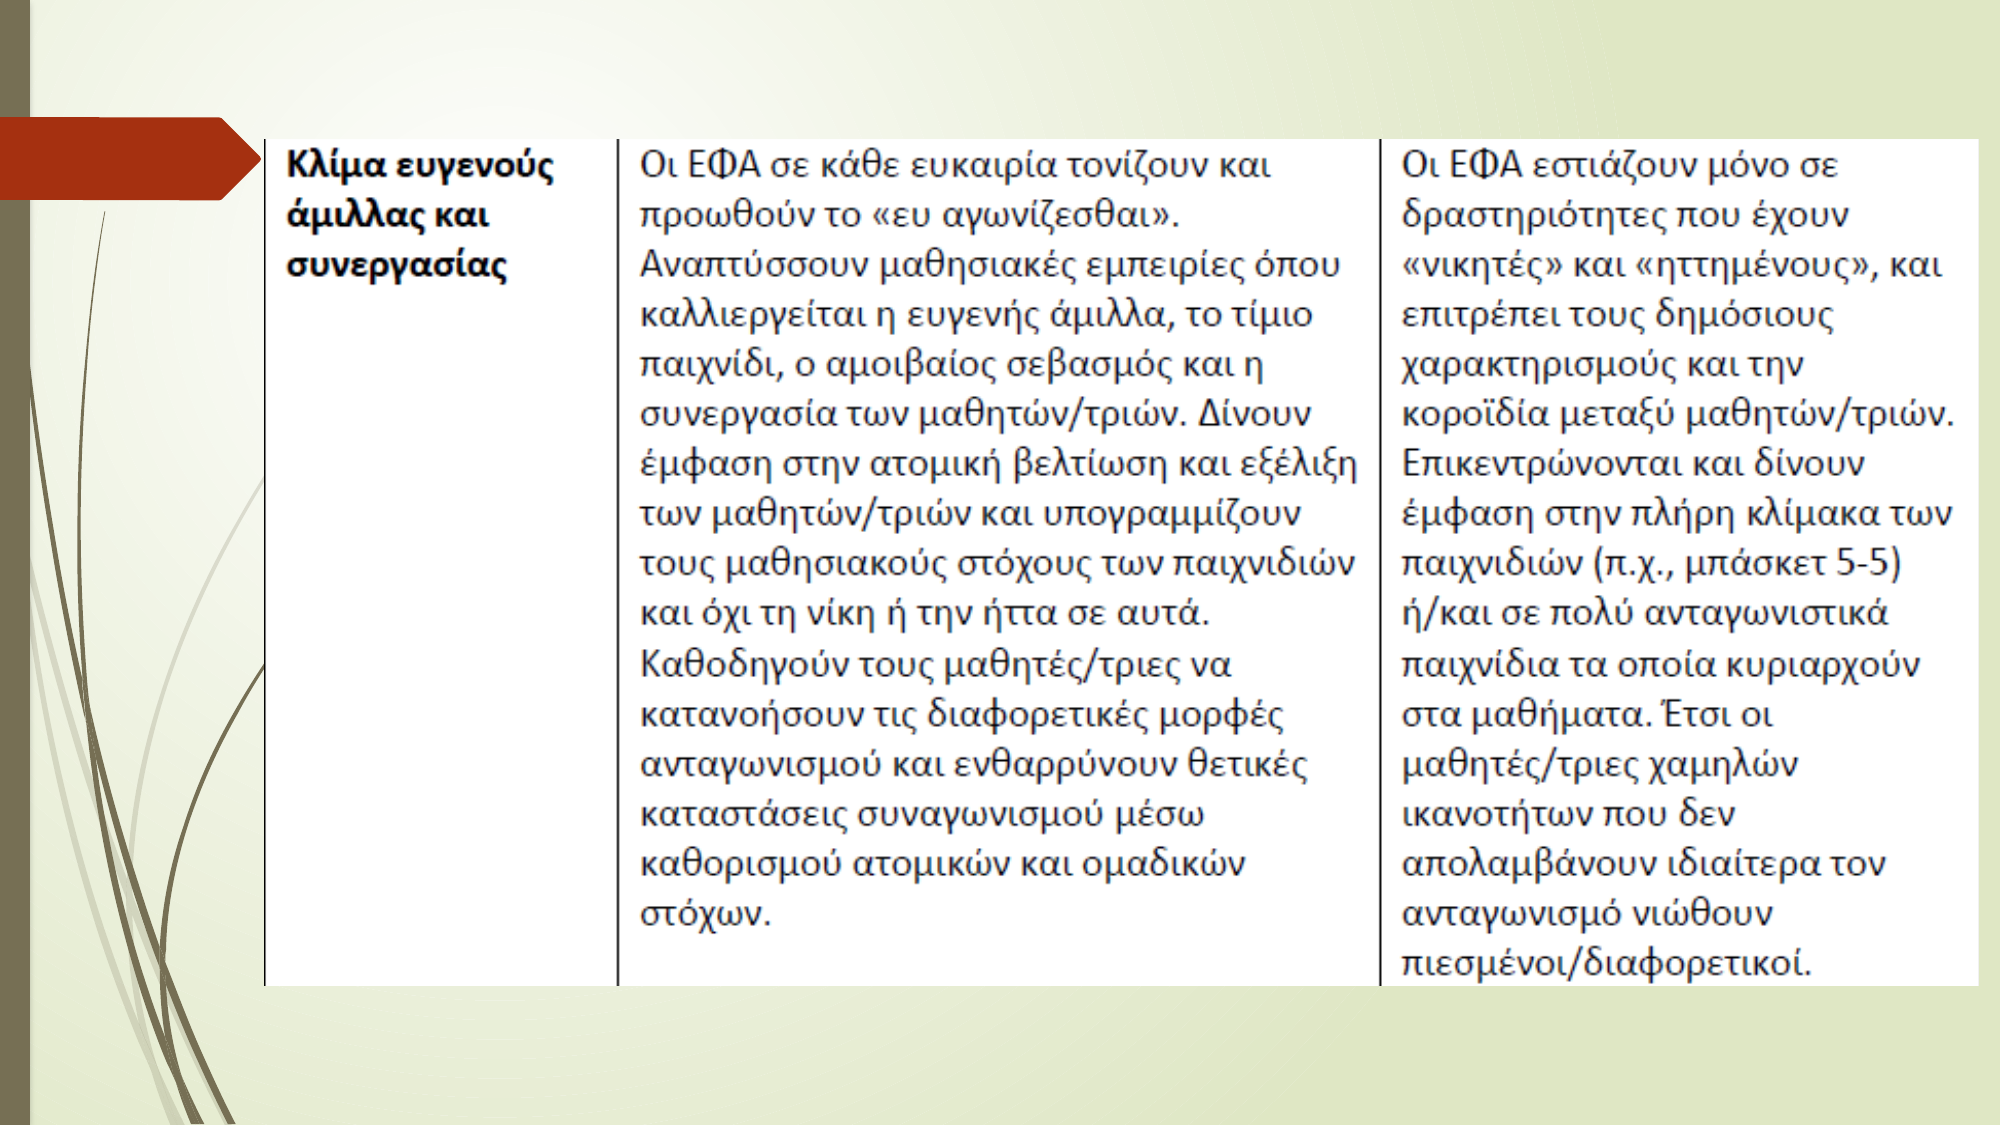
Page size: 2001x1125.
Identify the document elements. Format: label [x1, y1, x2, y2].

picture [263, 138, 1980, 987]
